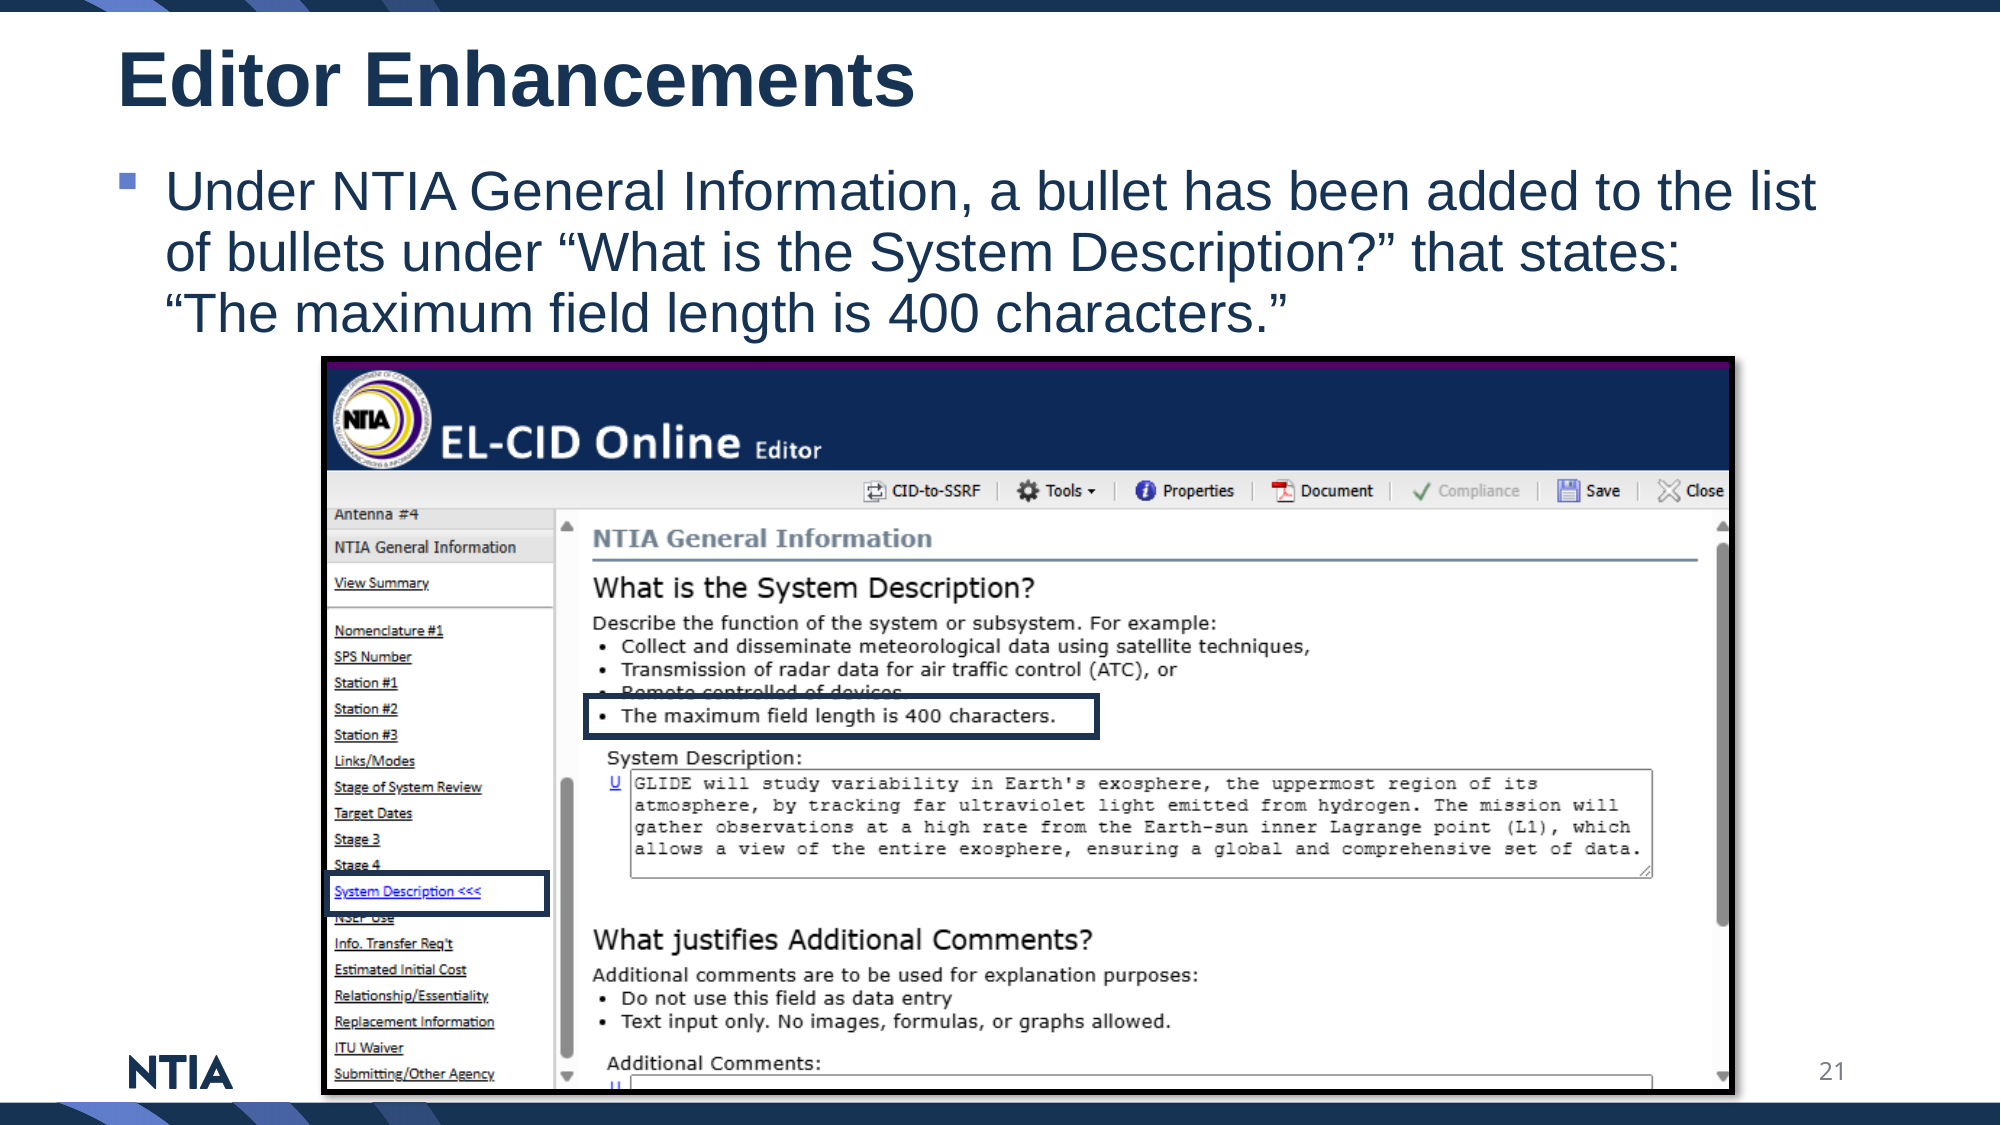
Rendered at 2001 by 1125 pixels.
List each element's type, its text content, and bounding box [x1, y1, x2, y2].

title Editor Enhancements [99, 14, 938, 139]
picture [129, 1055, 233, 1089]
list Under NTIA General Information, a bullet has been added to the list of bullets under “What is the System Description?” that states: “The maximum field length is 400 characters.” [99, 152, 1879, 1029]
picture [326, 361, 1730, 1090]
picture [0, 0, 471, 12]
picture [0, 1102, 471, 1125]
slide_number 21 [1740, 1042, 1863, 1103]
